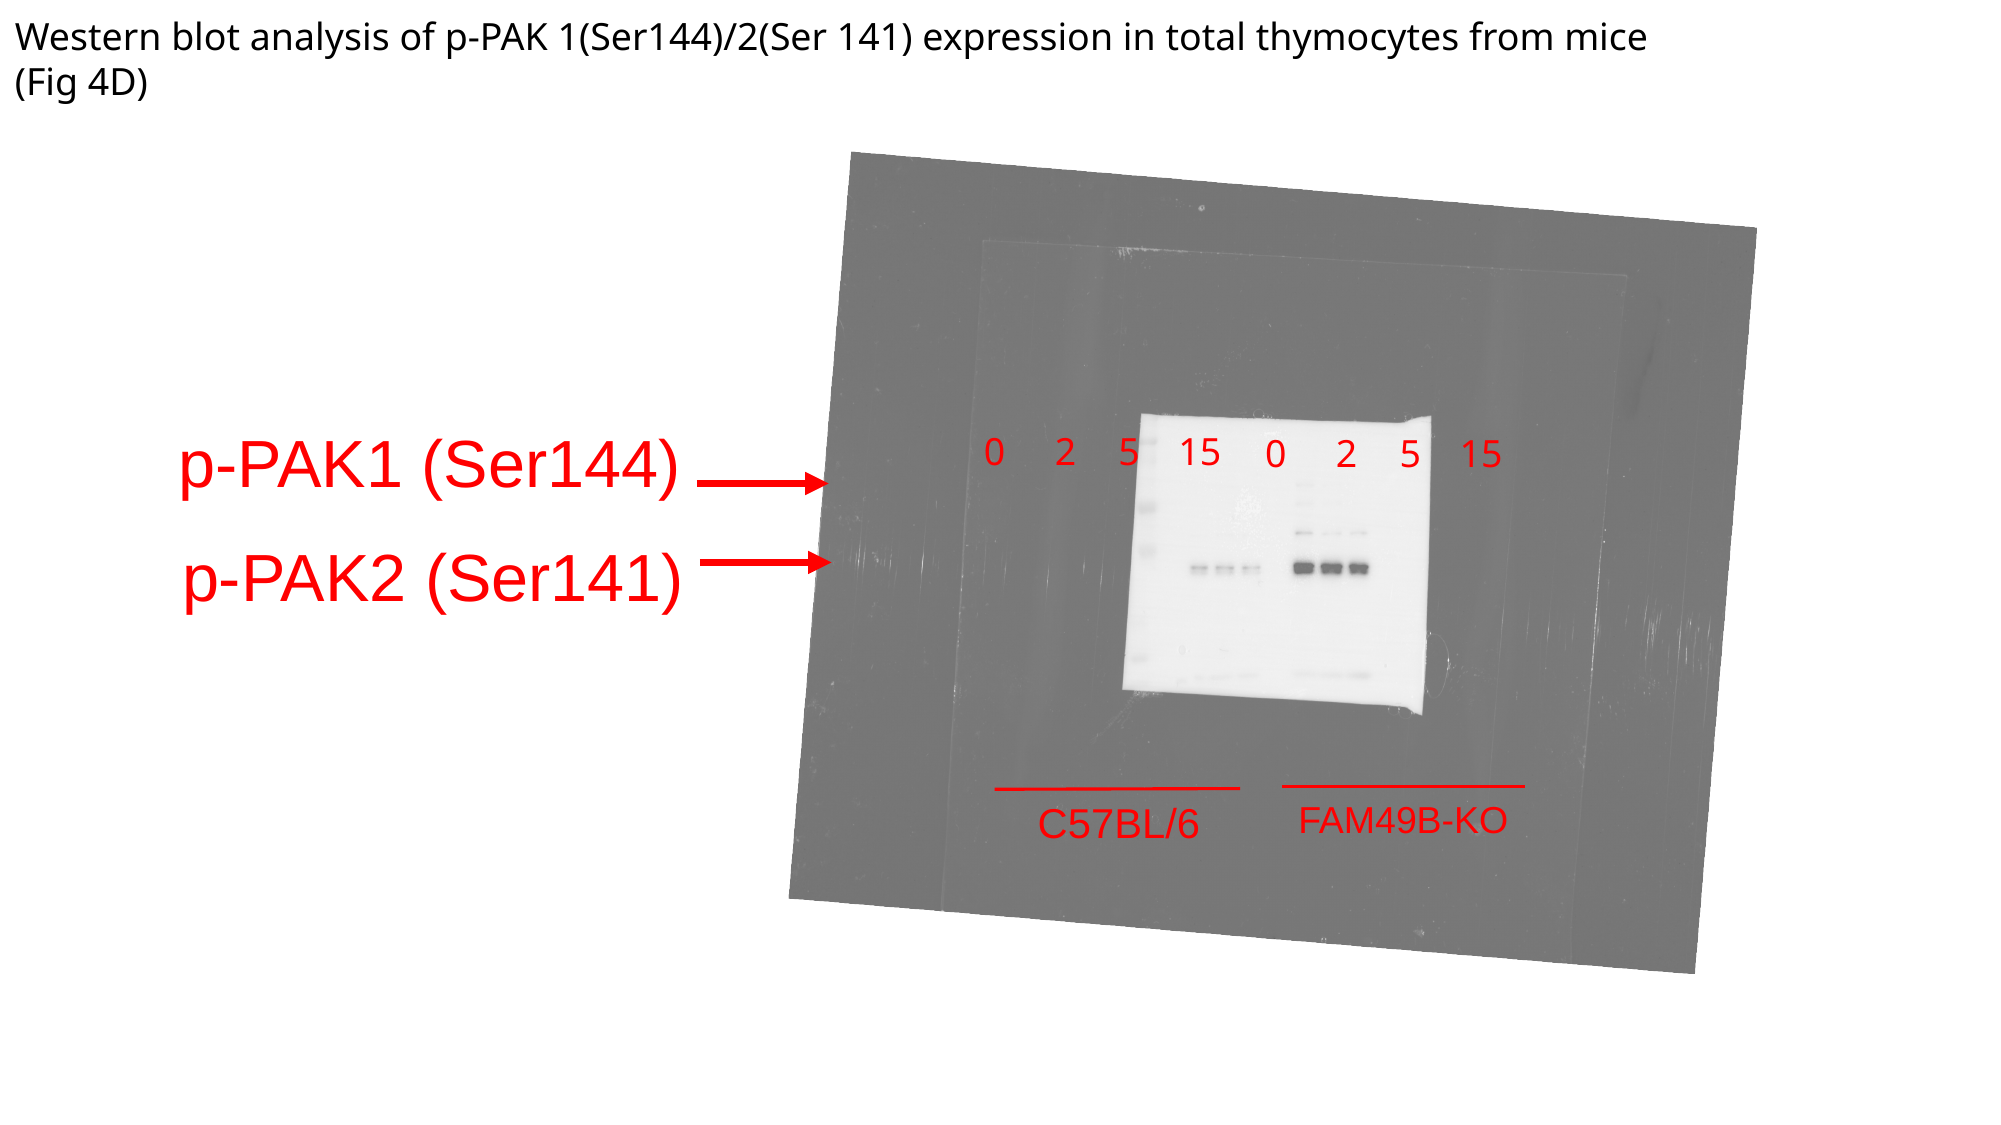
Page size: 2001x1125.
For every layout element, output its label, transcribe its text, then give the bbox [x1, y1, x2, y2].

picture [790, 152, 1757, 974]
text_box p-PAK2 (Ser141) [150, 527, 716, 623]
text_box Western blot analysis of p-PAK 1(Ser144)/2(Ser 141) expression in total thymocytes from mice (Fig 4D) [0, 5, 1813, 110]
text_box p-PAK1 (Ser144) [147, 413, 713, 509]
